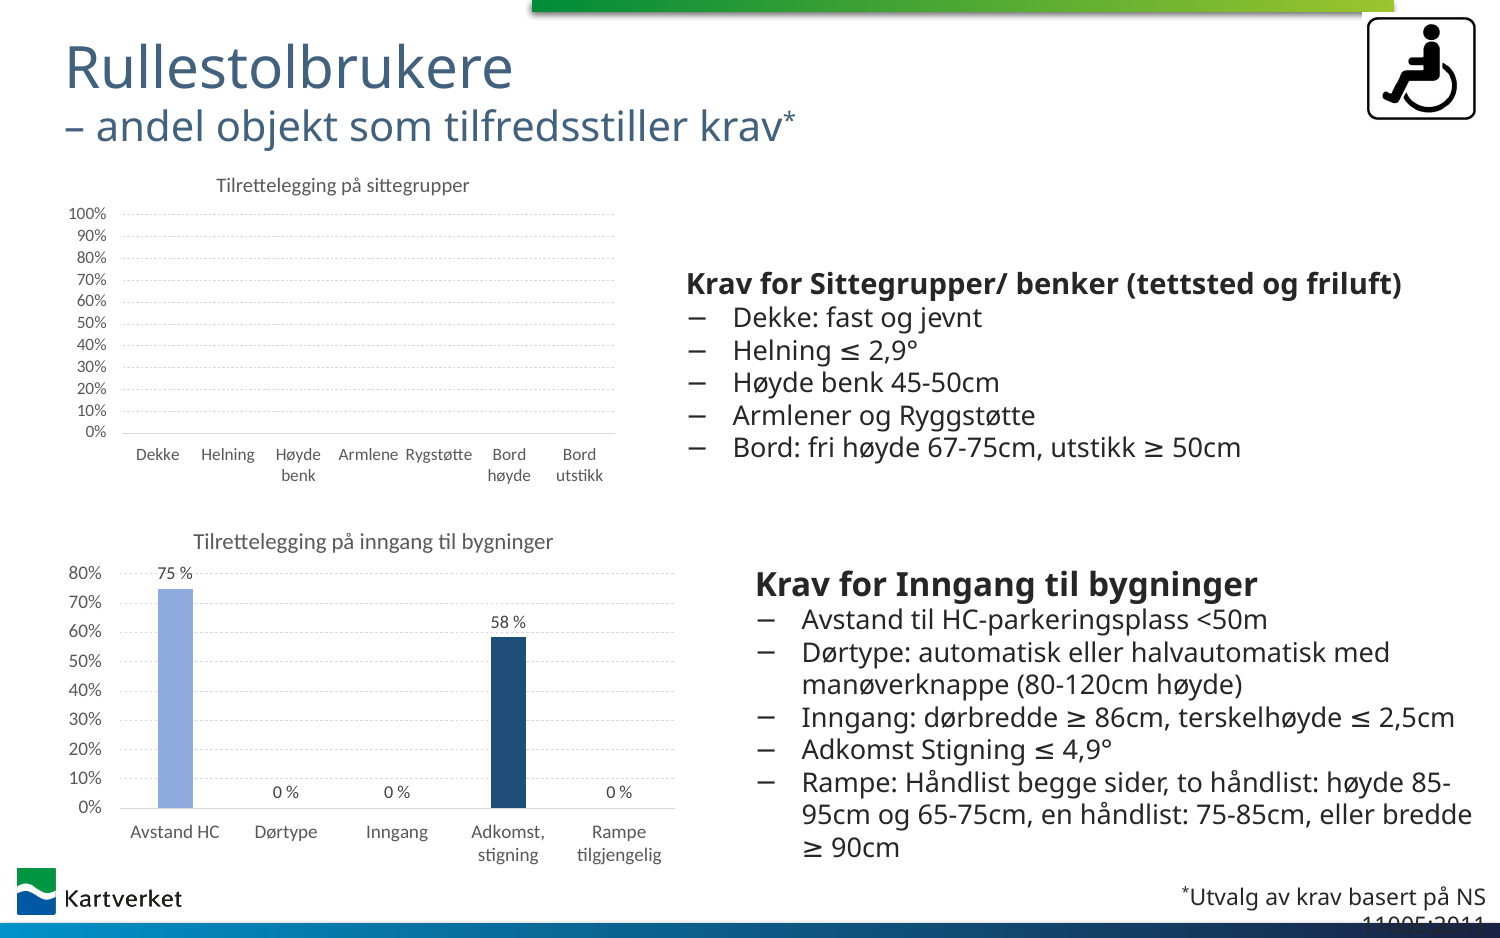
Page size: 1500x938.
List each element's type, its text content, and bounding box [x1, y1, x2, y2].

text_box Krav for Inngang til bygninger Avstand til HC-parkeringsplass <50m Dørtype: automatisk eller halvautomatisk med manøverknappe (80-120cm høyde) Inngang: dørbredde ≥ 86cm, terskelhøyde ≤ 2,5cm Adkomst Stigning ≤ 4,9° Rampe: Håndlist begge sider, to håndlist: høyde 85-95cm og 65-75cm, en håndlist: 75-85cm, eller bredde ≥ 90cm [740, 555, 1491, 870]
text_box *Utvalg av krav basert på NS 11005:2011 [1068, 873, 1500, 938]
text_box Krav for Sittegrupper/ benker (tettsted og friluft) Dekke: fast og jevnt Helning ≤ 2,9° Høyde benk 45-50cm Armlener og Ryggstøtte Bord: fri høyde 67-75cm, utstikk ≥ 50cm [670, 258, 1418, 471]
picture [62, 166, 625, 492]
text_box Rullestolbrukere – andel objekt som tilfredsstiller krav* [49, 25, 1431, 158]
picture [1362, 12, 1481, 126]
picture [62, 520, 686, 874]
